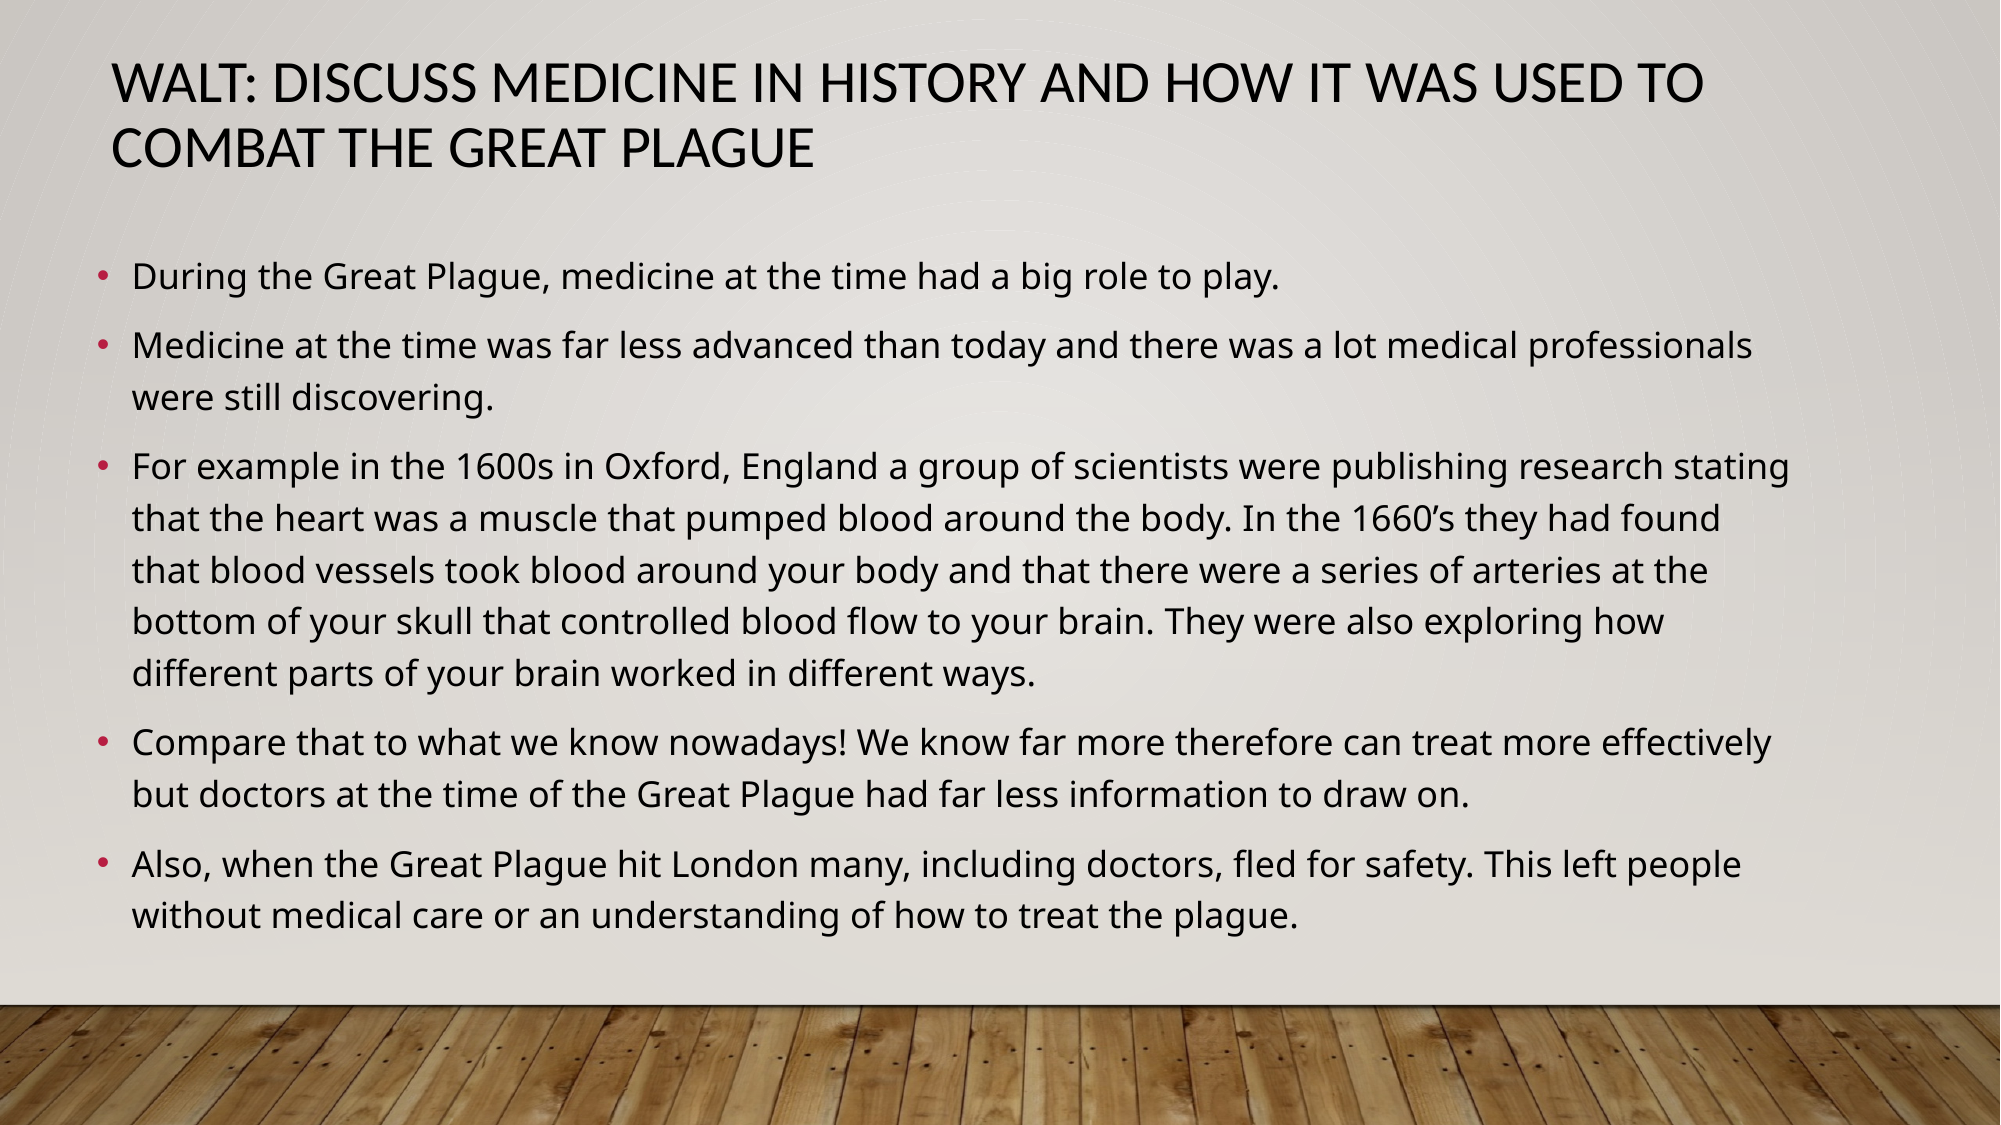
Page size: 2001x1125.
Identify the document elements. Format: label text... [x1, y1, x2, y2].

title WALT: discuss medicine in history and how it was used to combat the Great Plague [96, 43, 1822, 261]
picture [0, 1005, 2000, 1125]
list During the Great Plague, medicine at the time had a big role to play. Medicine at the time was far less advanced than today and there was a lot medical professionals were still discovering. For example in the 1600s in Oxford, England a group of scientists were publishing research stating that the heart was a muscle that pumped blood around the body. In the 1660’s they had found that blood vessels took blood around your body and that there were a series of arteries at the bottom of your skull that controlled blood flow to your brain. They were also exploring how different parts of your brain worked in different ways. Compare that to what we know nowadays! We know far more therefore can treat more effectively but doctors at the time of the Great Plague had far less information to draw on. Also, when the Great Plague hit London many, including doctors, fled for safety. This left people without medical care or an understanding of how to treat the plague. [81, 237, 1807, 952]
